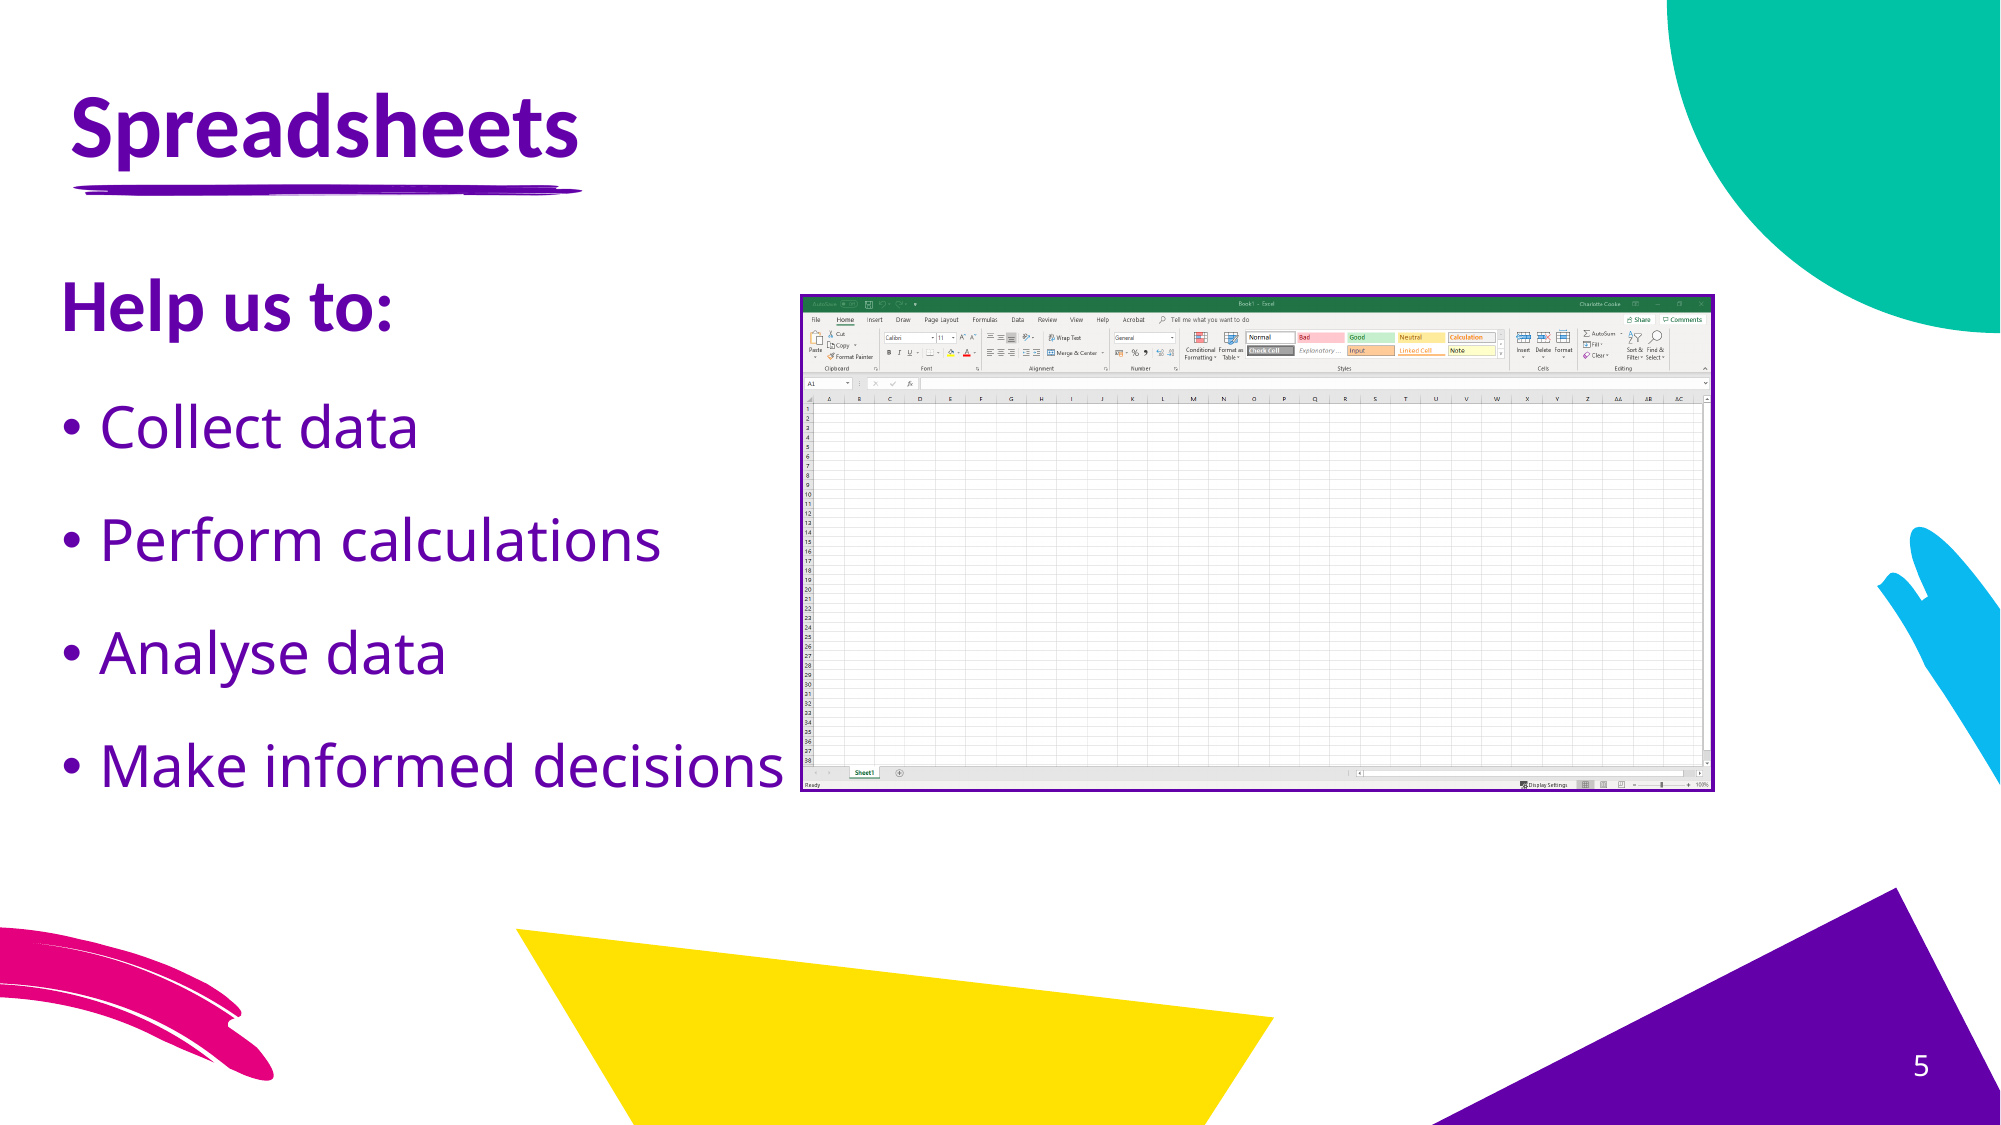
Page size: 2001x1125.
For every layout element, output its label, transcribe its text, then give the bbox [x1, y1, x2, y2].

title Spreadsheets [55, 30, 762, 226]
list Help us to: Collect data Perform calculations Analyse data Make informed decisions [0, 259, 1674, 1032]
slide_number 5 [1673, 1037, 1945, 1097]
picture [803, 296, 1712, 789]
